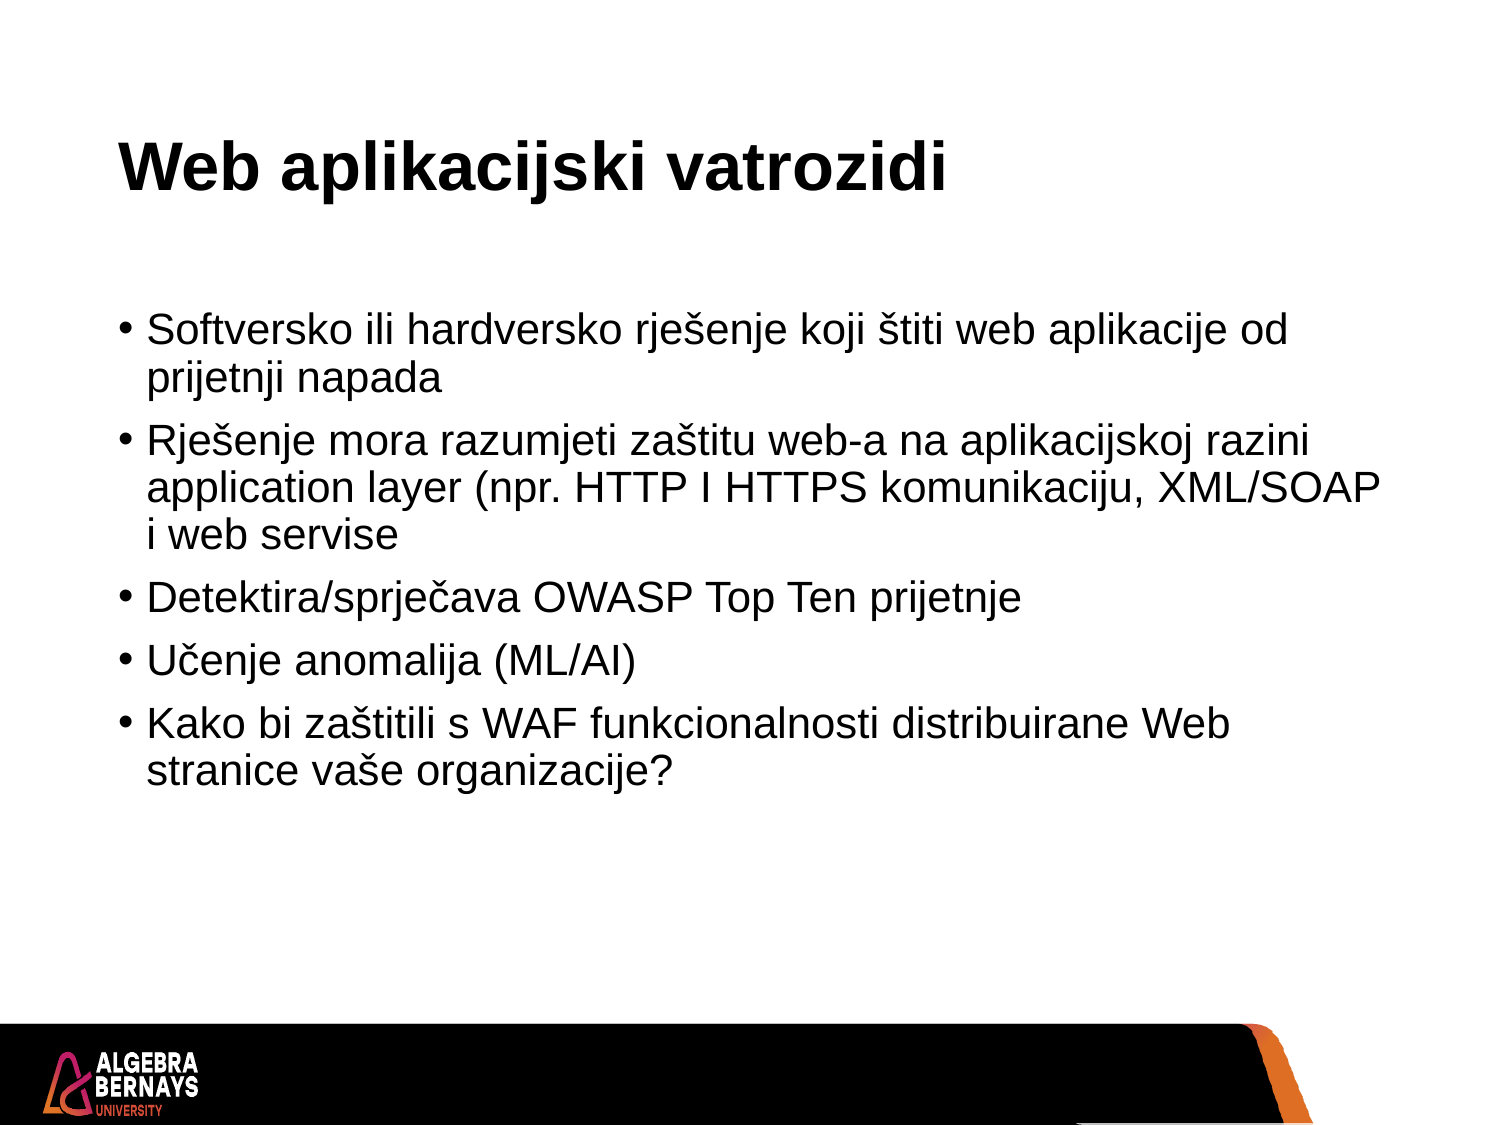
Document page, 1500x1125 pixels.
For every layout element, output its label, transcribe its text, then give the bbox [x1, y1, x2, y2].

list Softversko ili hardversko rješenje koji štiti web aplikacije od prijetnji napada Rješenje mora razumjeti zaštitu web-a na aplikacijskoj razini application layer (npr. HTTP I HTTPS komunikaciju, XML/SOAP i web servise Detektira/sprječava OWASP Top Ten prijetnje Učenje anomalija (ML/AI) Kako bi zaštitili s WAF funkcionalnosti distribuirane Web stranice vaše organizacije? [103, 299, 1397, 1014]
title Web aplikacijski vatrozidi [103, 59, 1397, 278]
picture [0, 1023, 1468, 1125]
